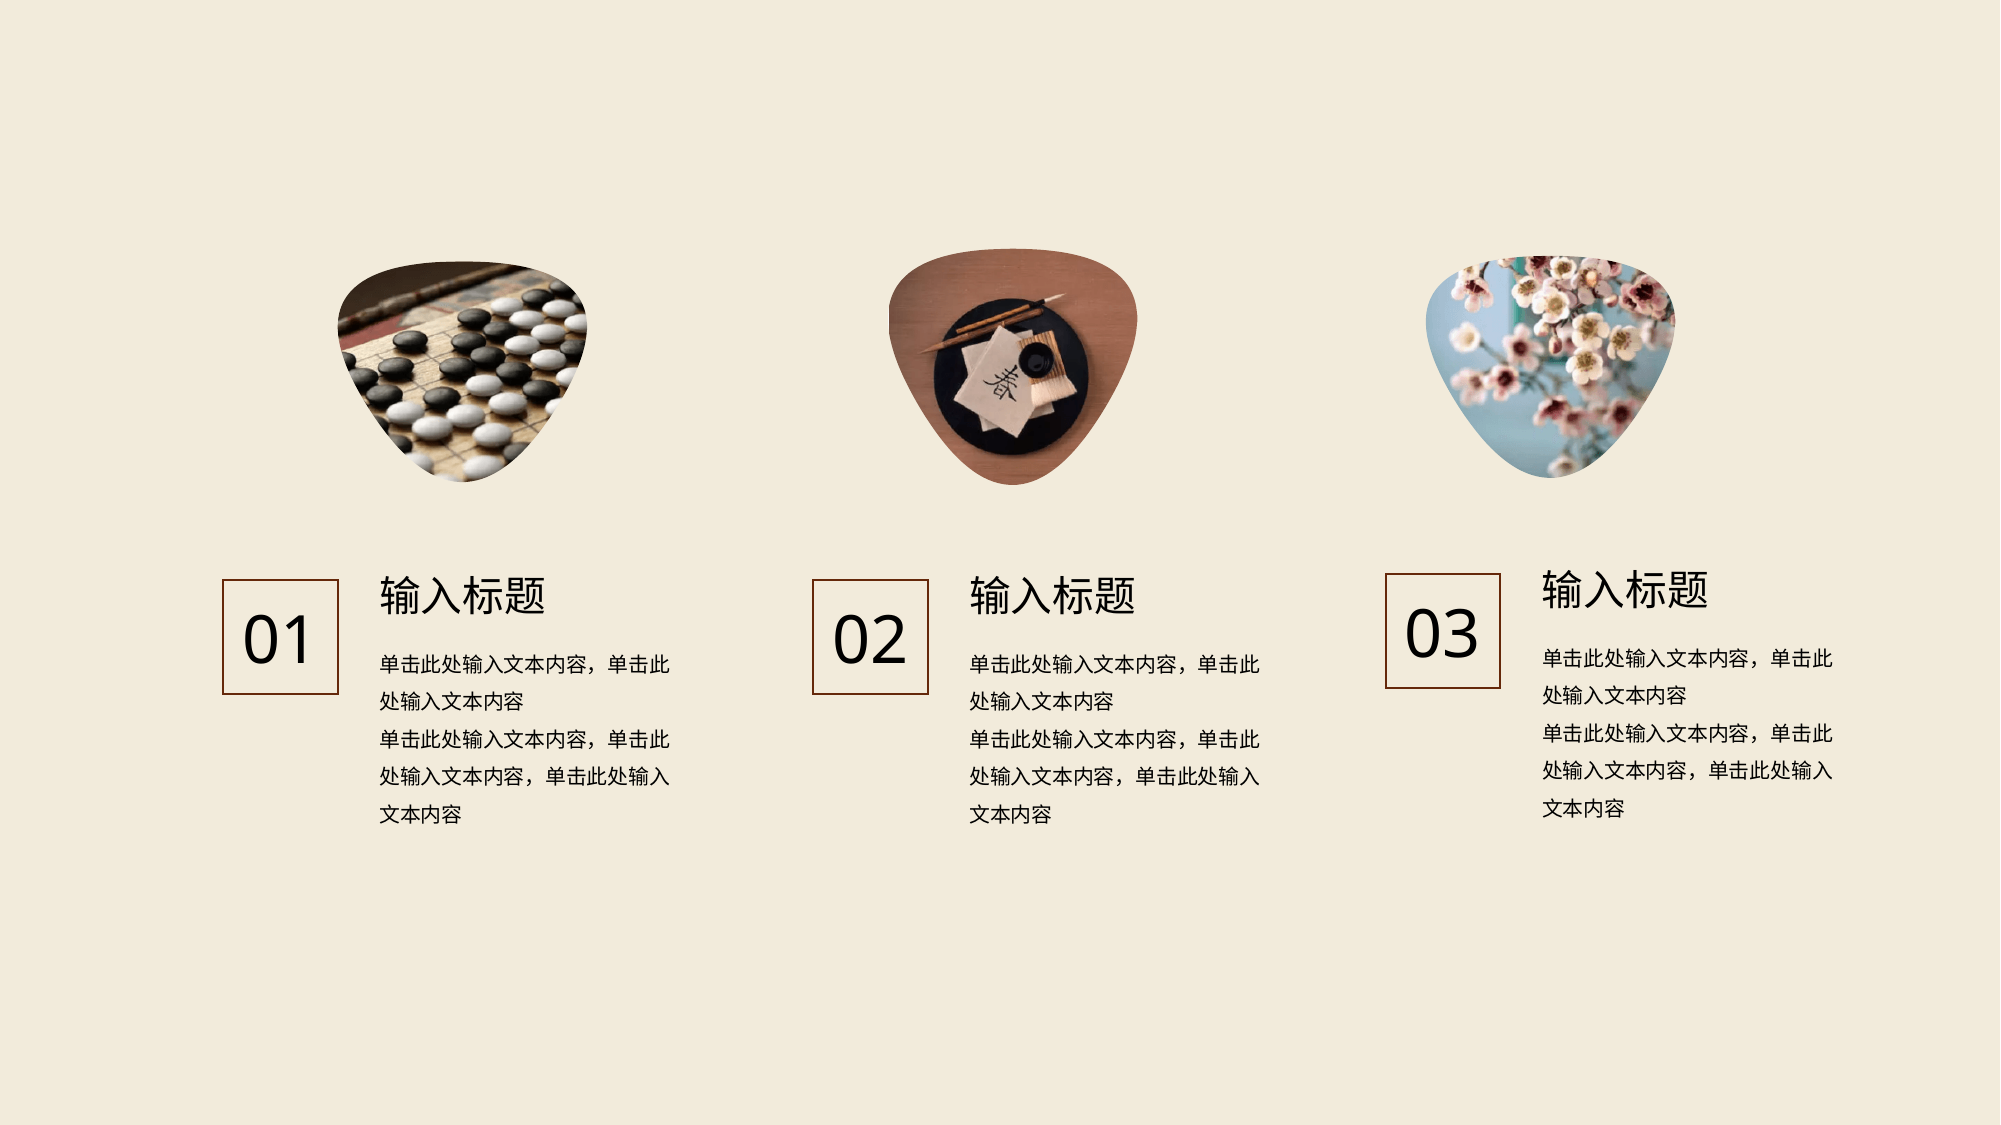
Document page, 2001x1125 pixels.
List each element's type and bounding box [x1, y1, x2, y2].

picture [1425, 255, 1676, 478]
text_box [222, 568, 704, 912]
text_box [1385, 562, 1867, 906]
picture [337, 261, 588, 483]
picture [887, 248, 1138, 486]
text_box [812, 568, 1294, 912]
